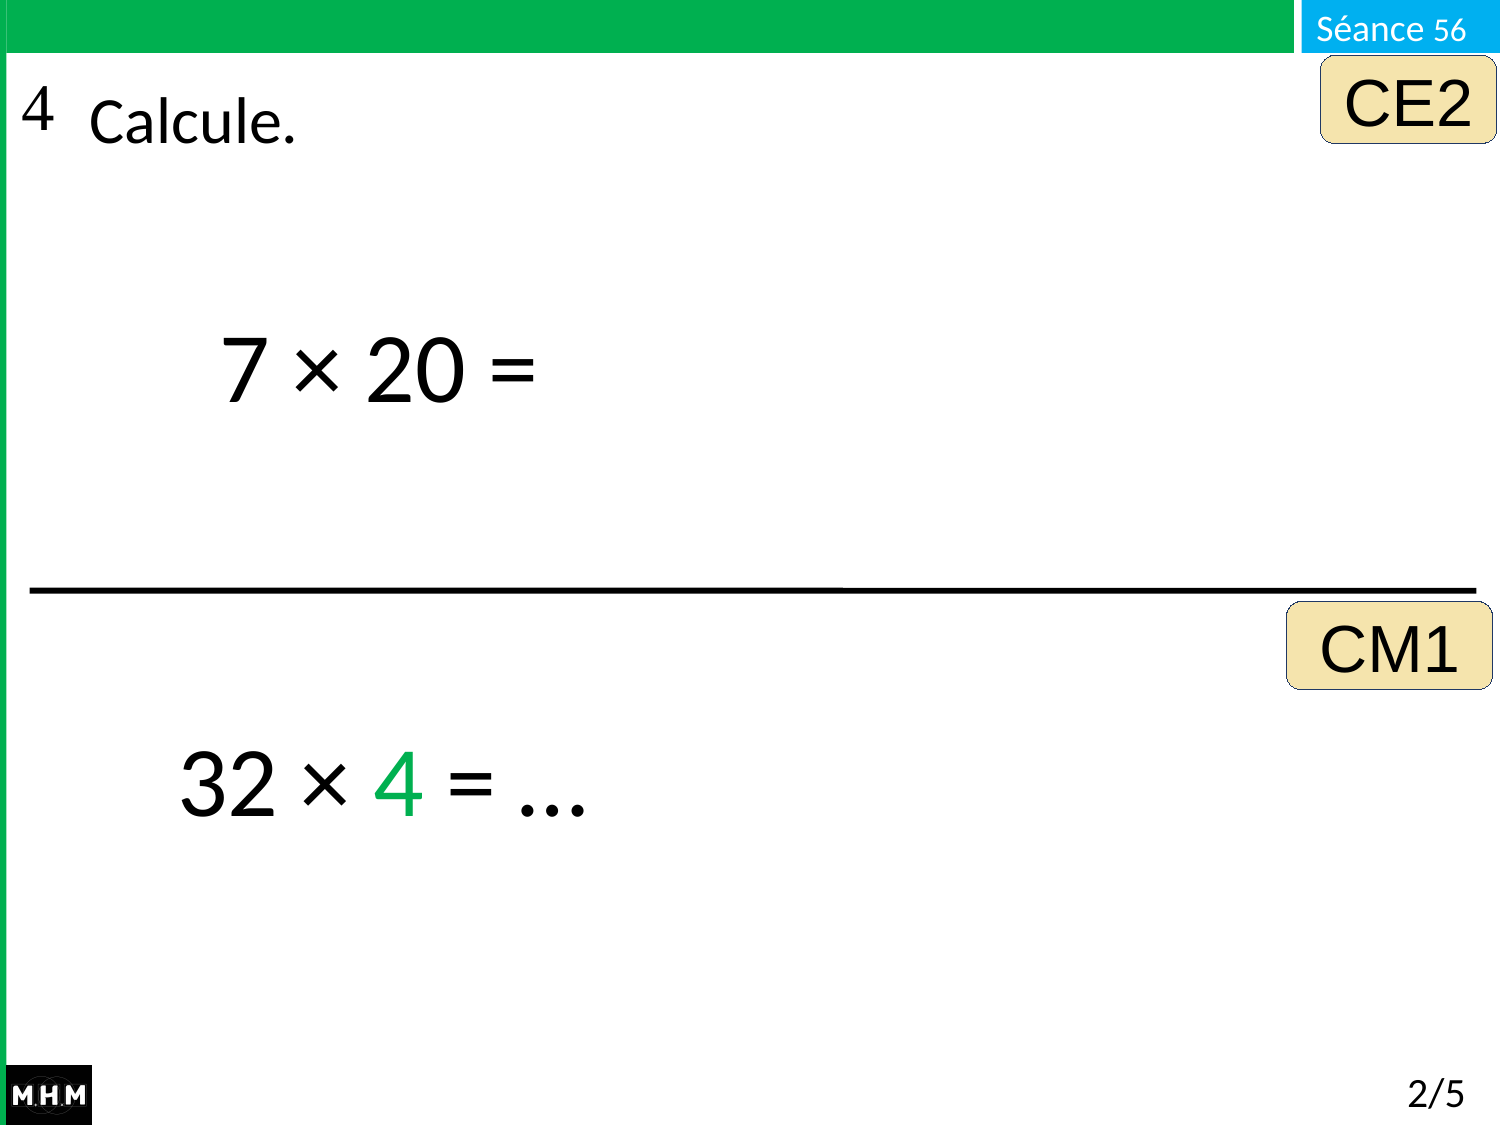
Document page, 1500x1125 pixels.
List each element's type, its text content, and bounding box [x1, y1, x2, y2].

text_box CM1 [1286, 601, 1493, 690]
text_box CE2 [1320, 55, 1497, 144]
list 2/5 [1373, 1064, 1500, 1125]
text_box 7 × 20 = [96, 295, 684, 430]
picture [6, 1065, 92, 1125]
text_box 32 × 4 = … [96, 708, 669, 844]
title Calcule. [74, 79, 1369, 166]
